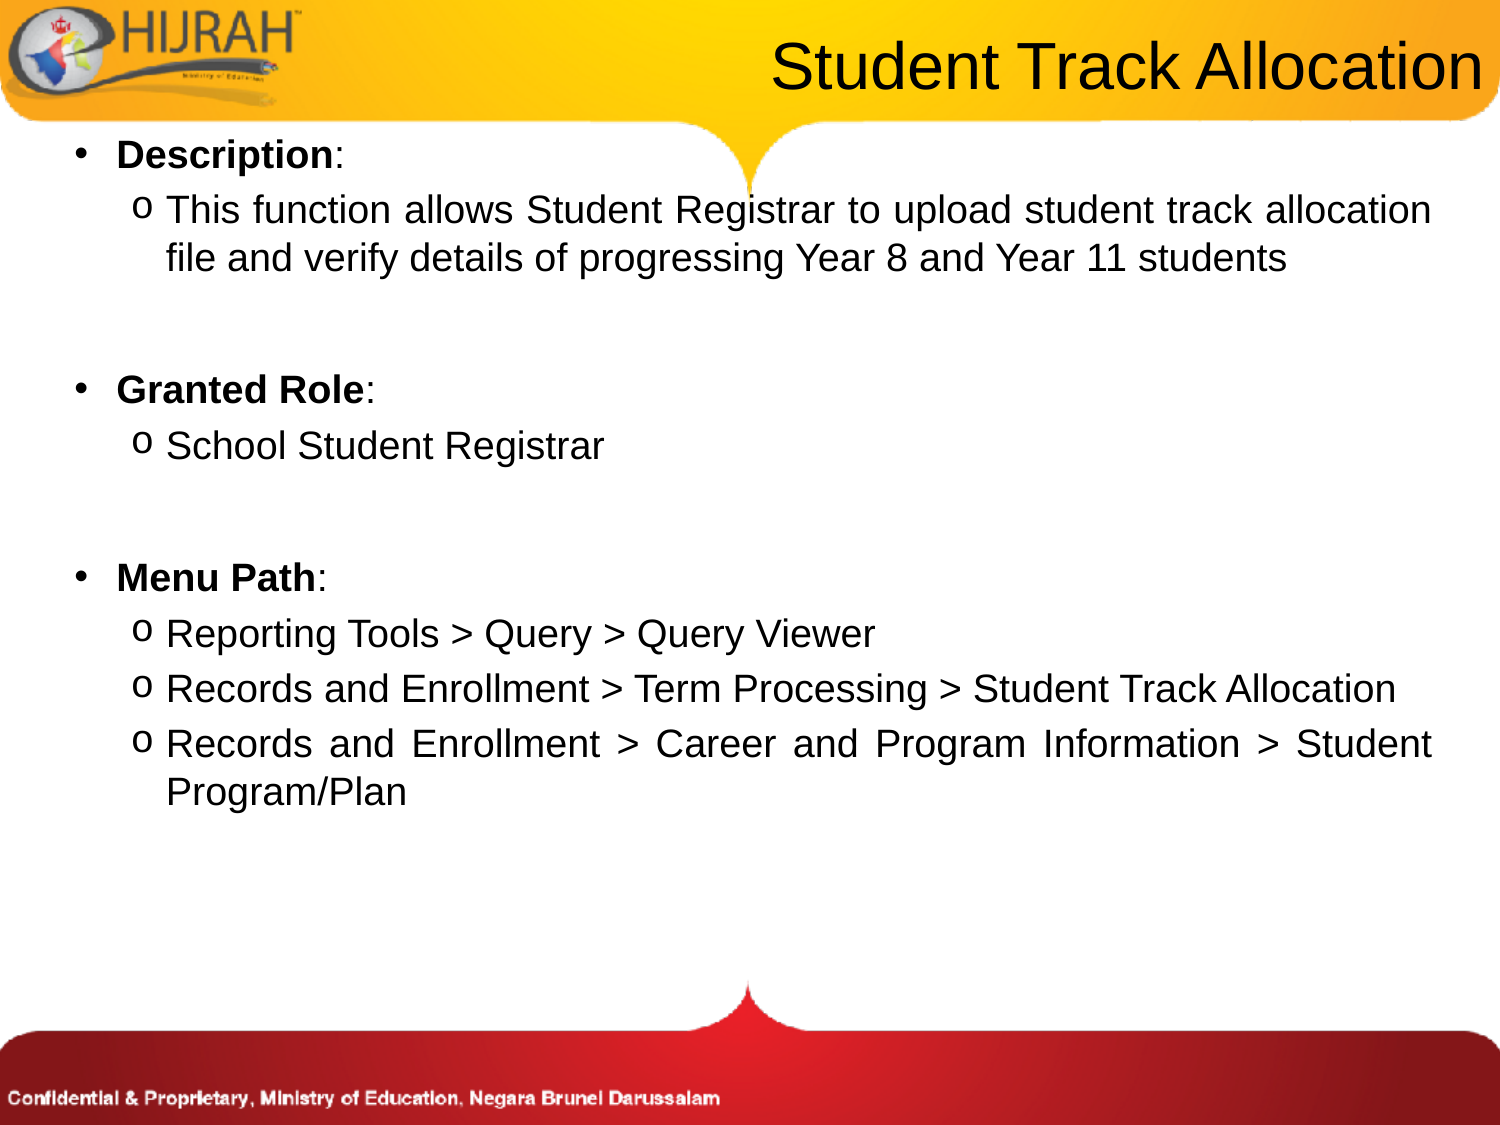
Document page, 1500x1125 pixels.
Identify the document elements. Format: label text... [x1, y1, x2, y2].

title Student Track Allocation [324, 0, 1500, 126]
picture [0, 0, 1500, 1125]
list Description: This function allows Student Registrar to upload student track allocation file and verify details of progressing Year 8 and Year 11 students Granted Role: School Student Registrar Menu Path: Reporting Tools > Query > Query Viewer Records and Enrollment > Term Processing > Student Track Allocation Records and Enrollment > Career and Program Information > Student Program/Plan [59, 121, 1449, 1017]
